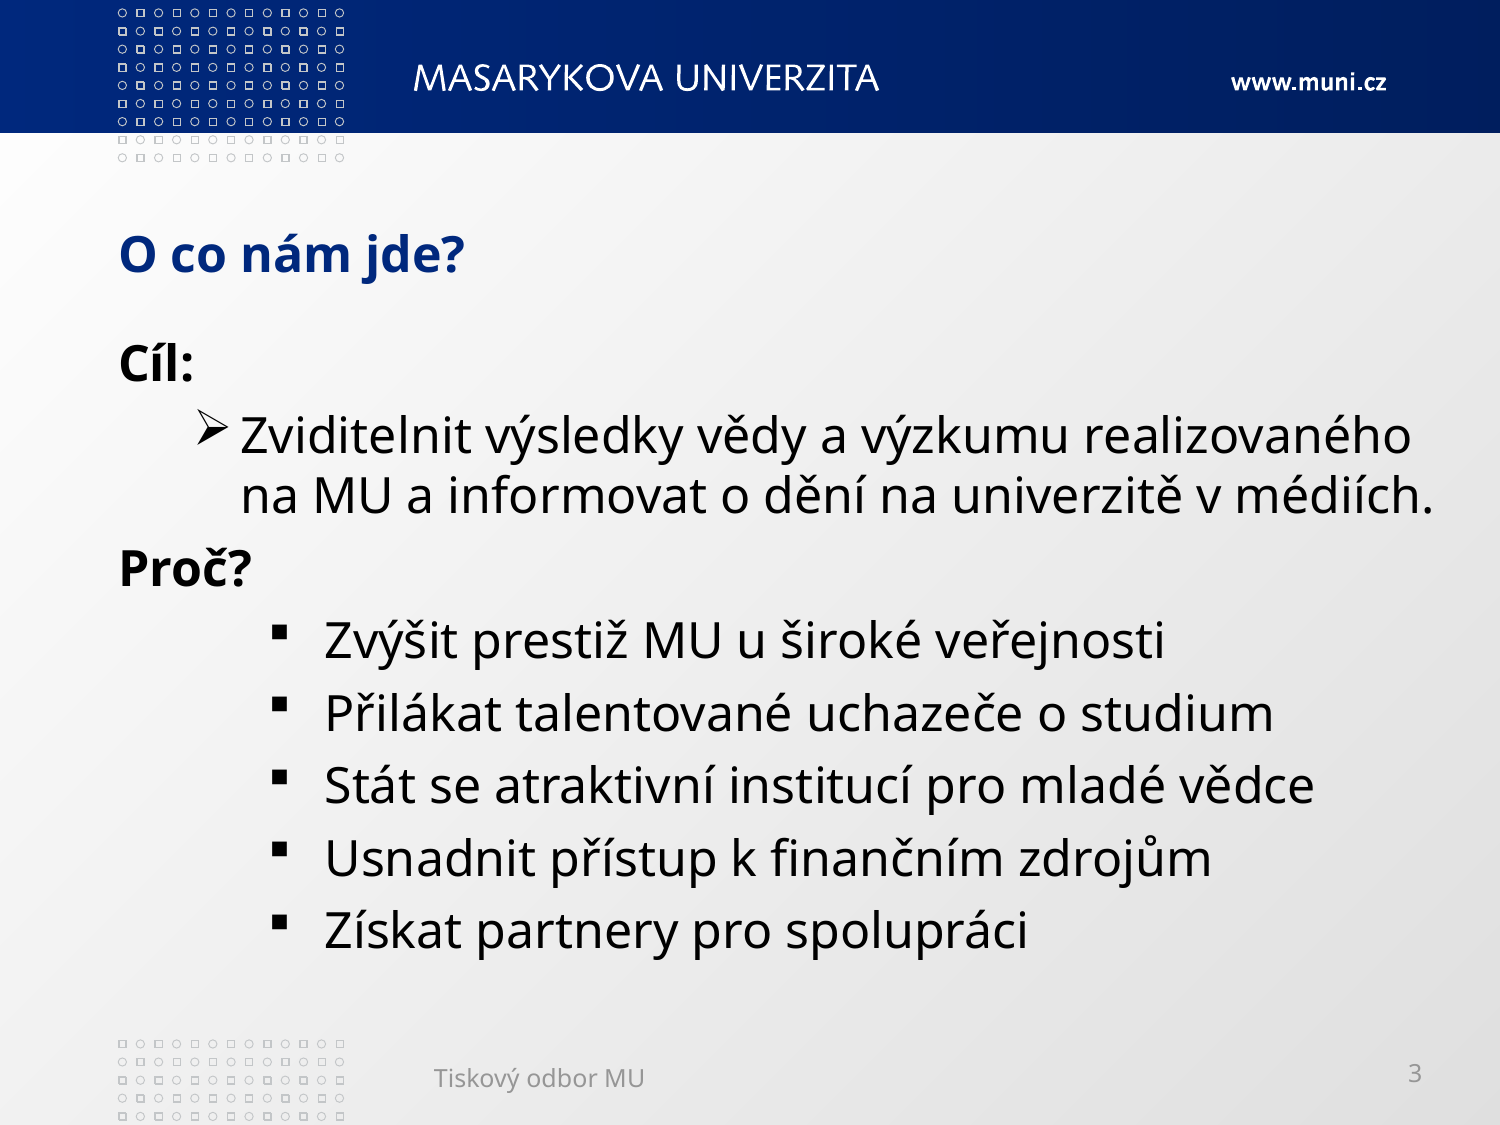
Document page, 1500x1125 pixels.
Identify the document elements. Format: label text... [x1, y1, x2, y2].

footer Tiskový odbor MU [419, 1025, 1081, 1100]
list Cíl: Zviditelnit výsledky vědy a výzkumu realizovaného na MU a informovat o dění na univerzitě v médiích. Proč? Zvýšit prestiž MU u široké veřejnosti Přilákat talentované uchazeče o studium Stát se atraktivní institucí pro mladé vědce Usnadnit přístup k finančním zdrojům Získat partnery pro spolupráci [118, 331, 1469, 1006]
title O co nám jde? [118, 184, 1403, 291]
slide_number 3 [1125, 1025, 1438, 1100]
